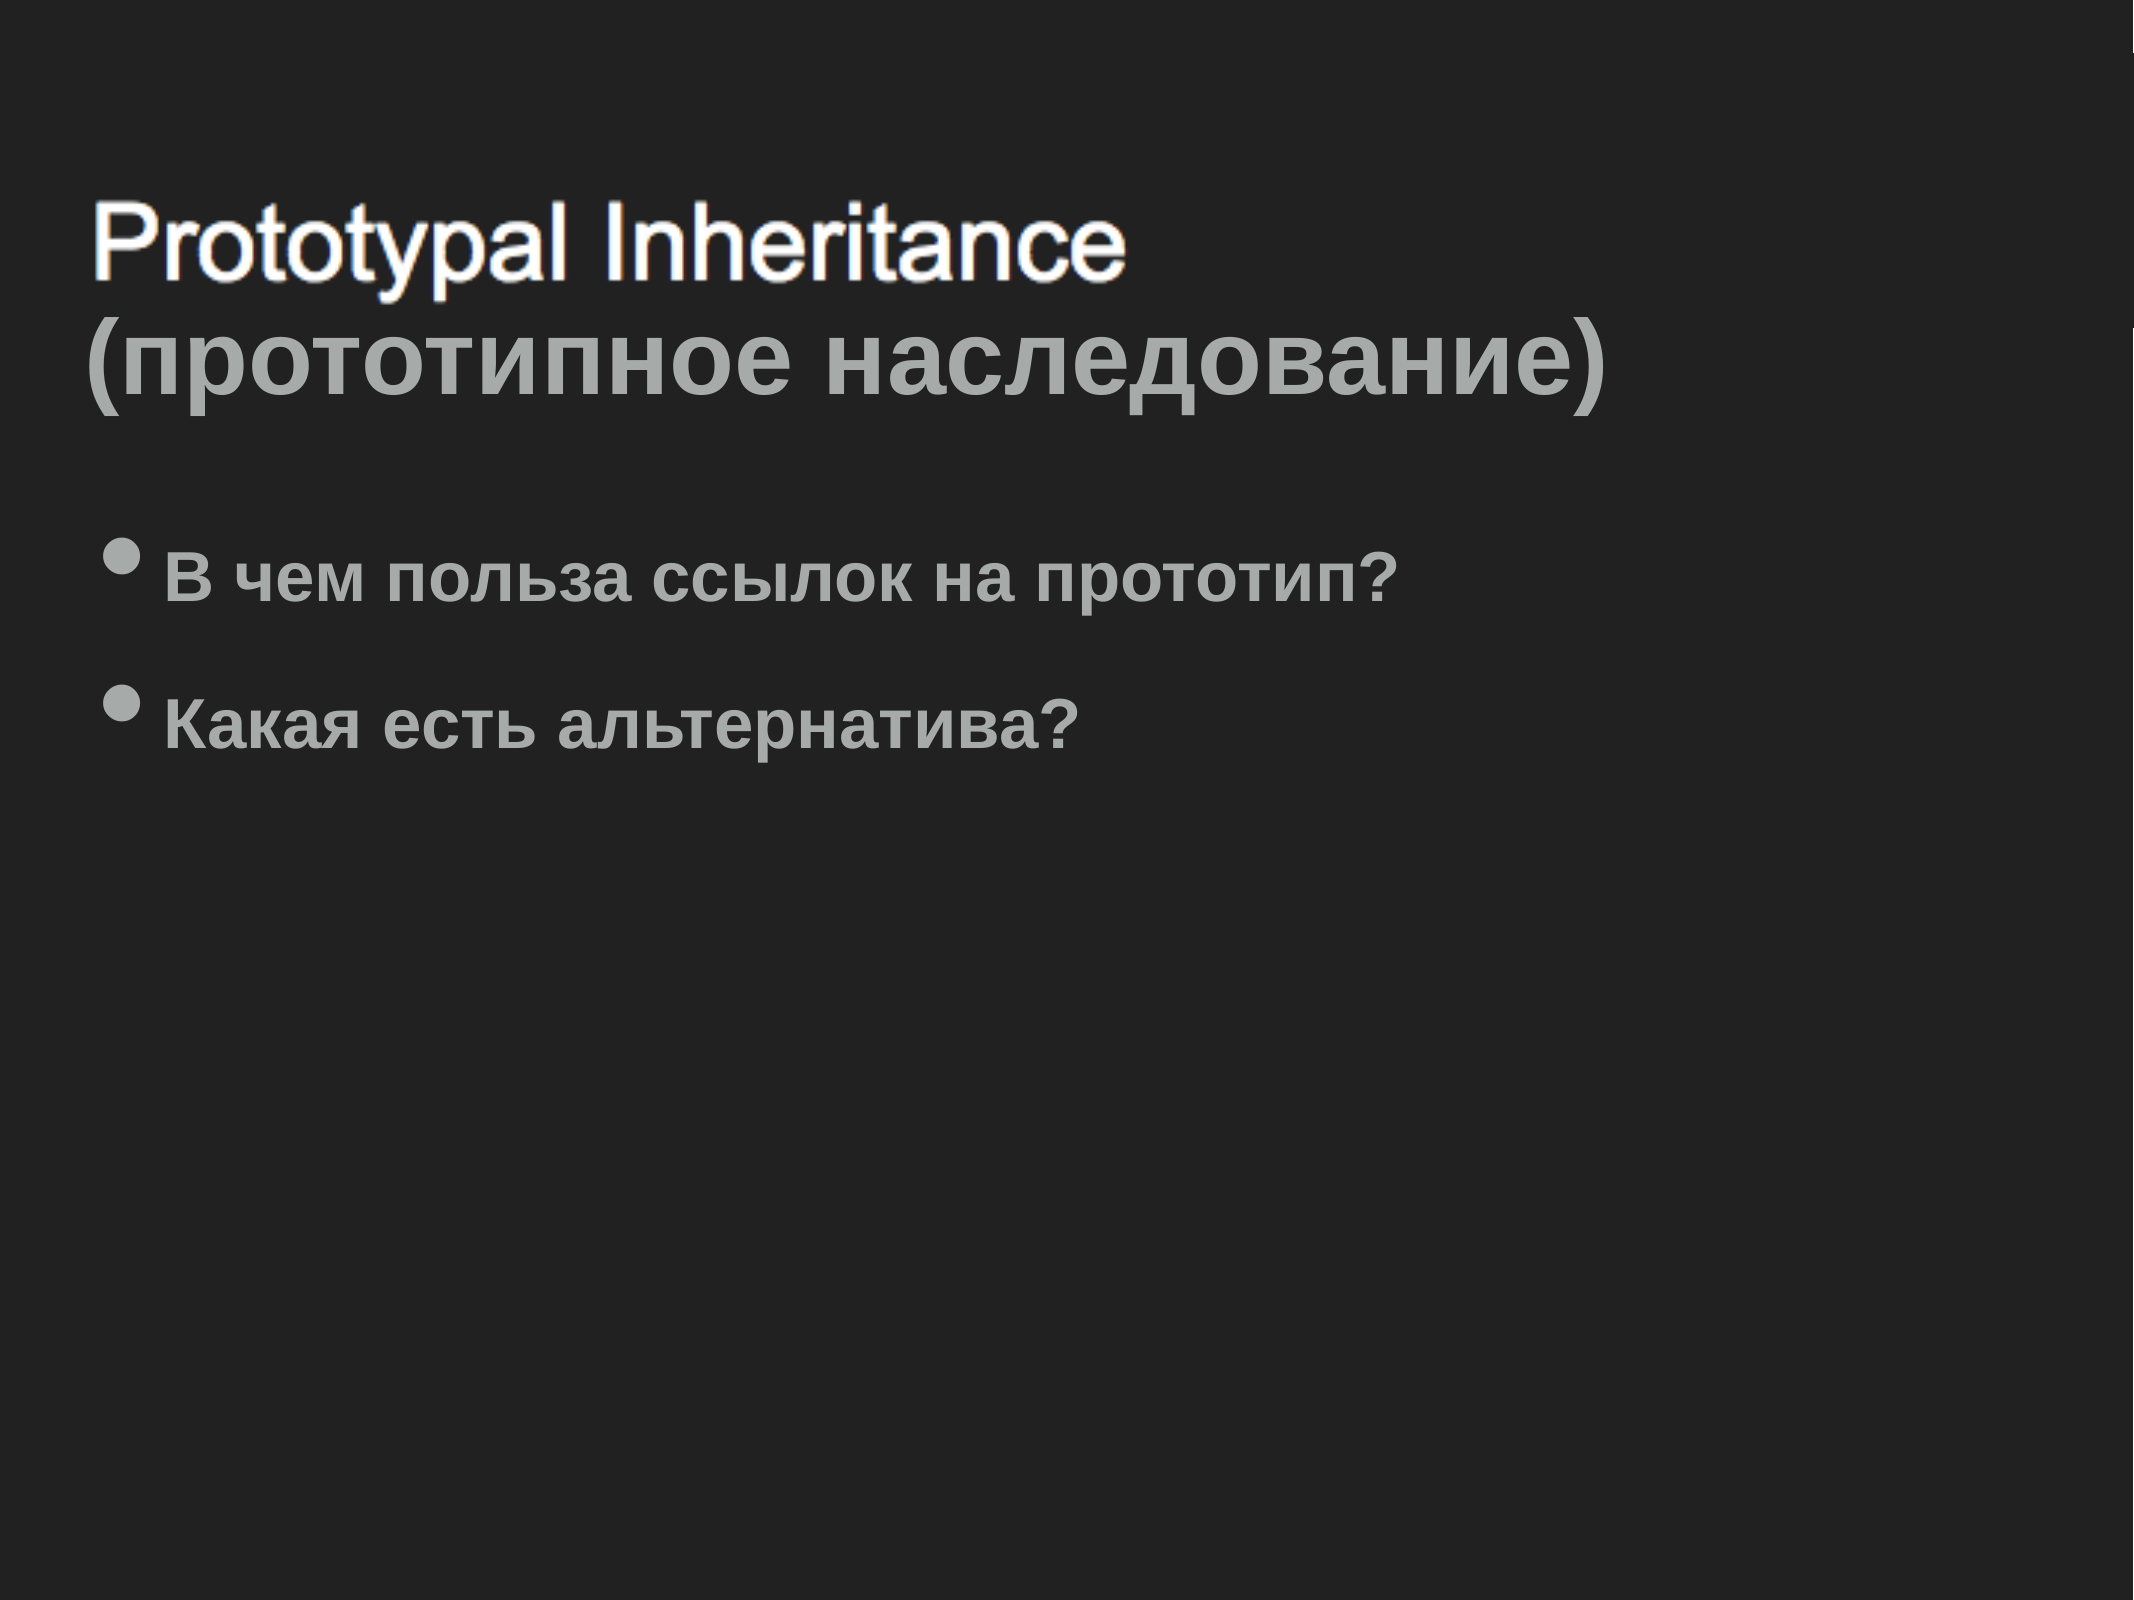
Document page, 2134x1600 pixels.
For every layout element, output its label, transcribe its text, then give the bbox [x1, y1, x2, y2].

text_box (прототипное наследование) [75, 328, 1619, 425]
text_box В чем польза ссылок на прототип? [90, 522, 1817, 624]
text_box Какая есть альтернатива? [90, 669, 1817, 771]
picture [0, 53, 2134, 328]
